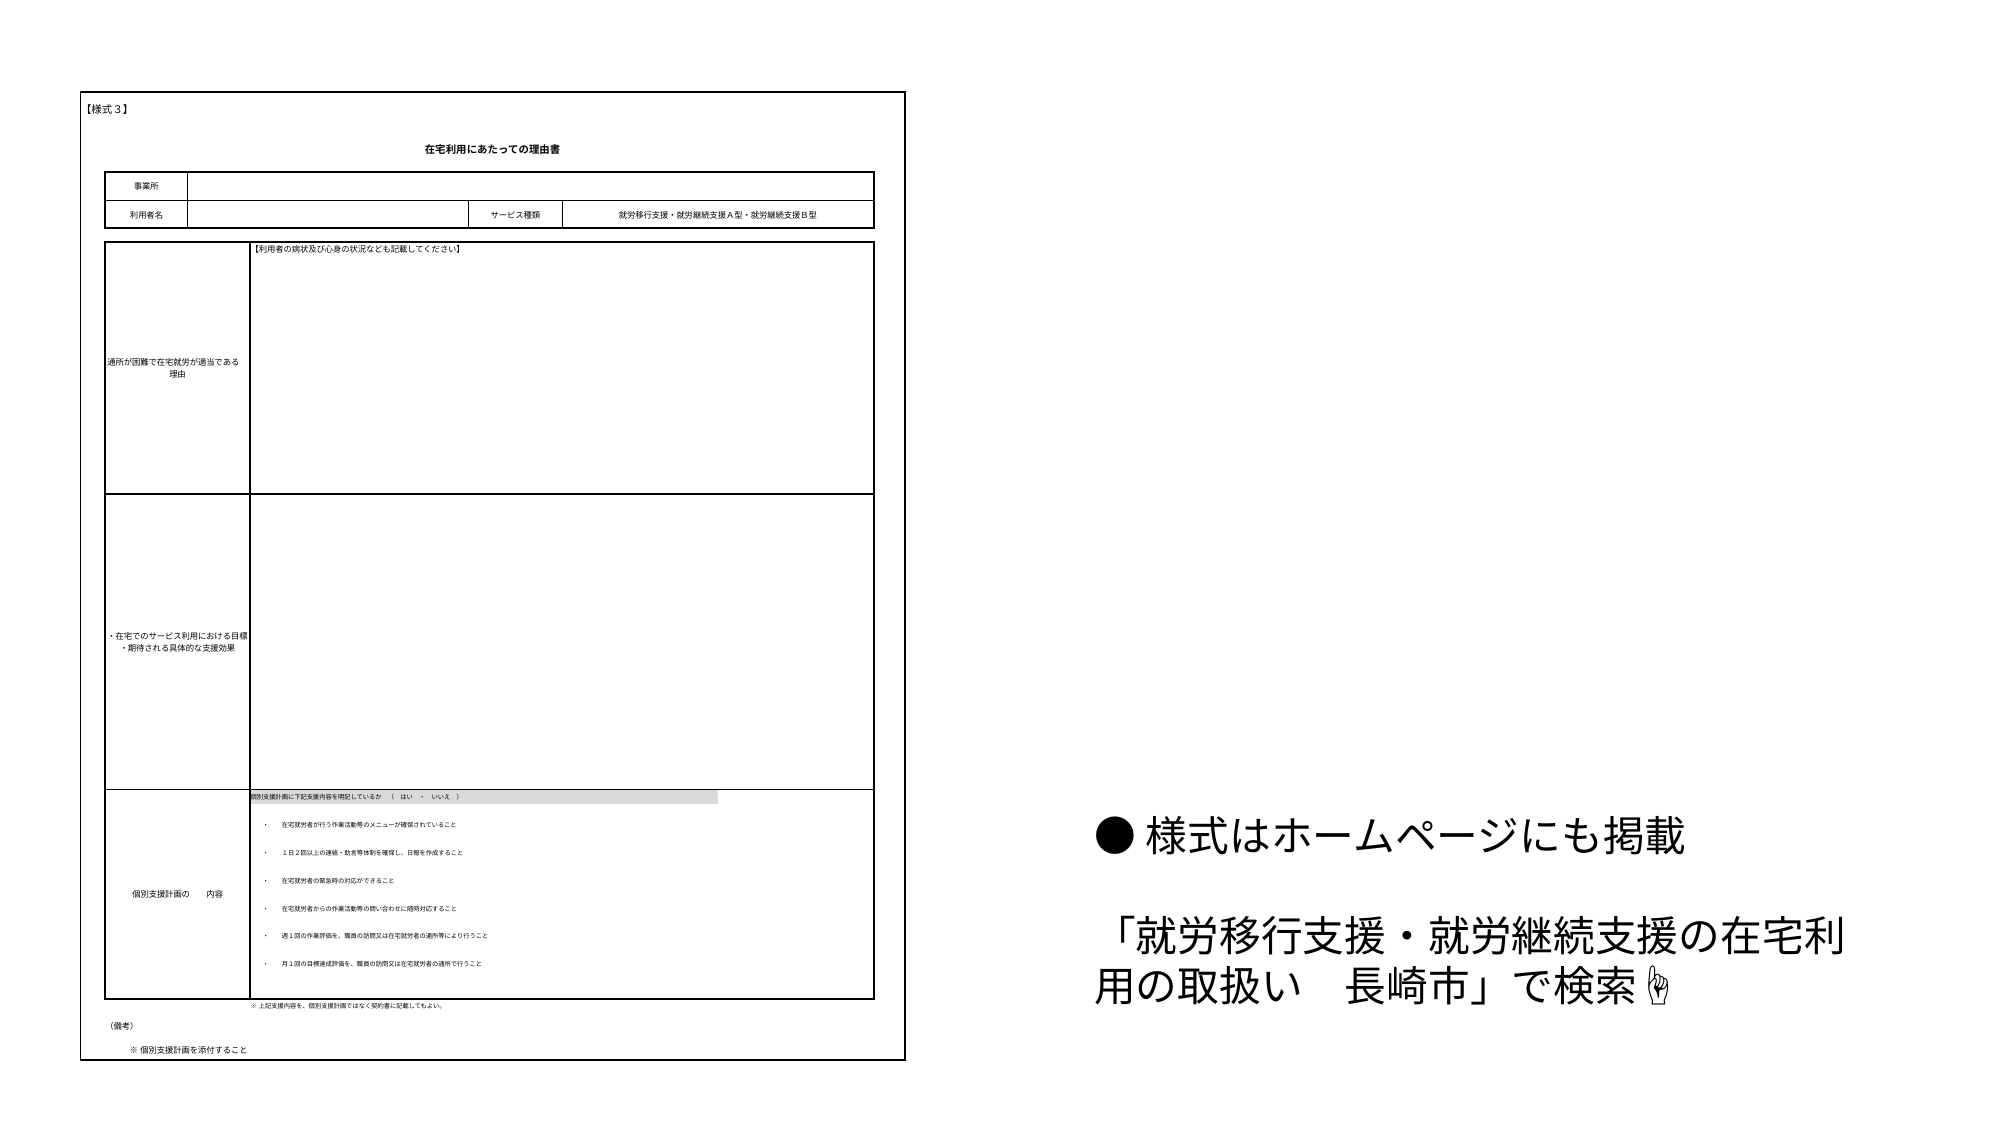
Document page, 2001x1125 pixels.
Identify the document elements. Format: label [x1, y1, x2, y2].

text_box [1079, 802, 1875, 1018]
table_header [81, 93, 904, 126]
table_cell [81, 126, 904, 1059]
